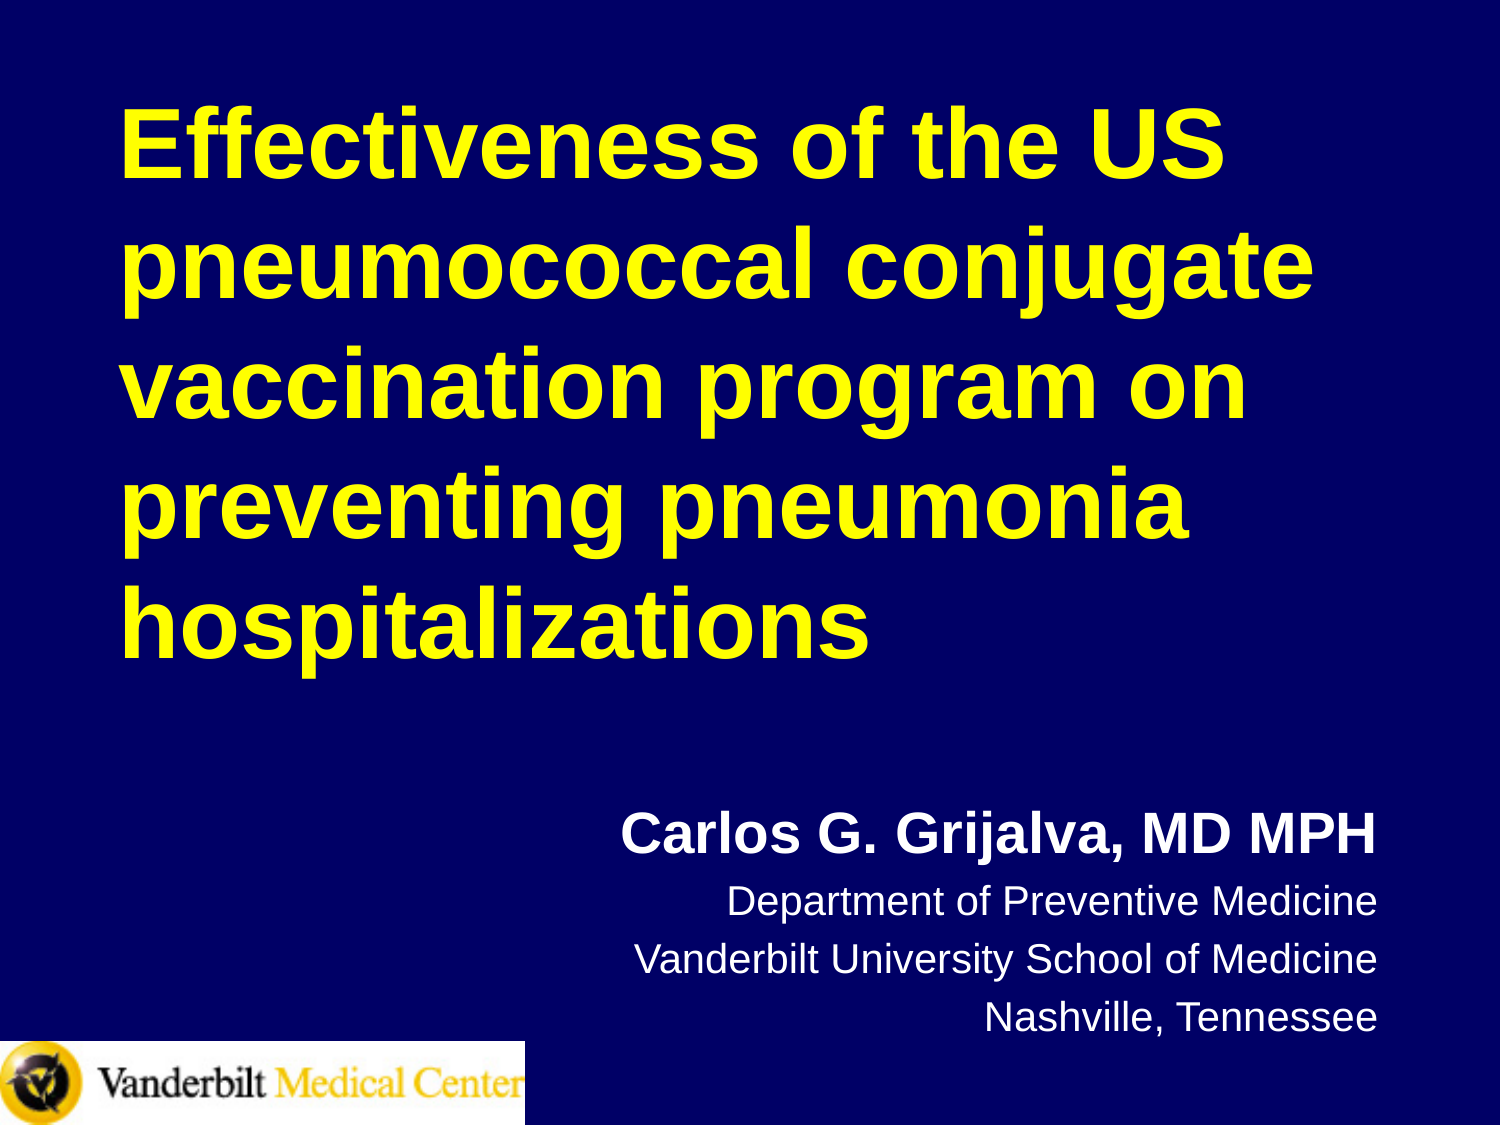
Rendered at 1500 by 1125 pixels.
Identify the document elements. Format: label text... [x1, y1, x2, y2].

list Carlos G. Grijalva, MD MPH Department of Preventive Medicine Vanderbilt University School of Medicine Nashville, Tennessee [118, 787, 1394, 1036]
picture [0, 1041, 525, 1125]
title Effectiveness of the US pneumococcal conjugate vaccination program on preventing pneumonia hospitalizations [118, 576, 1394, 787]
